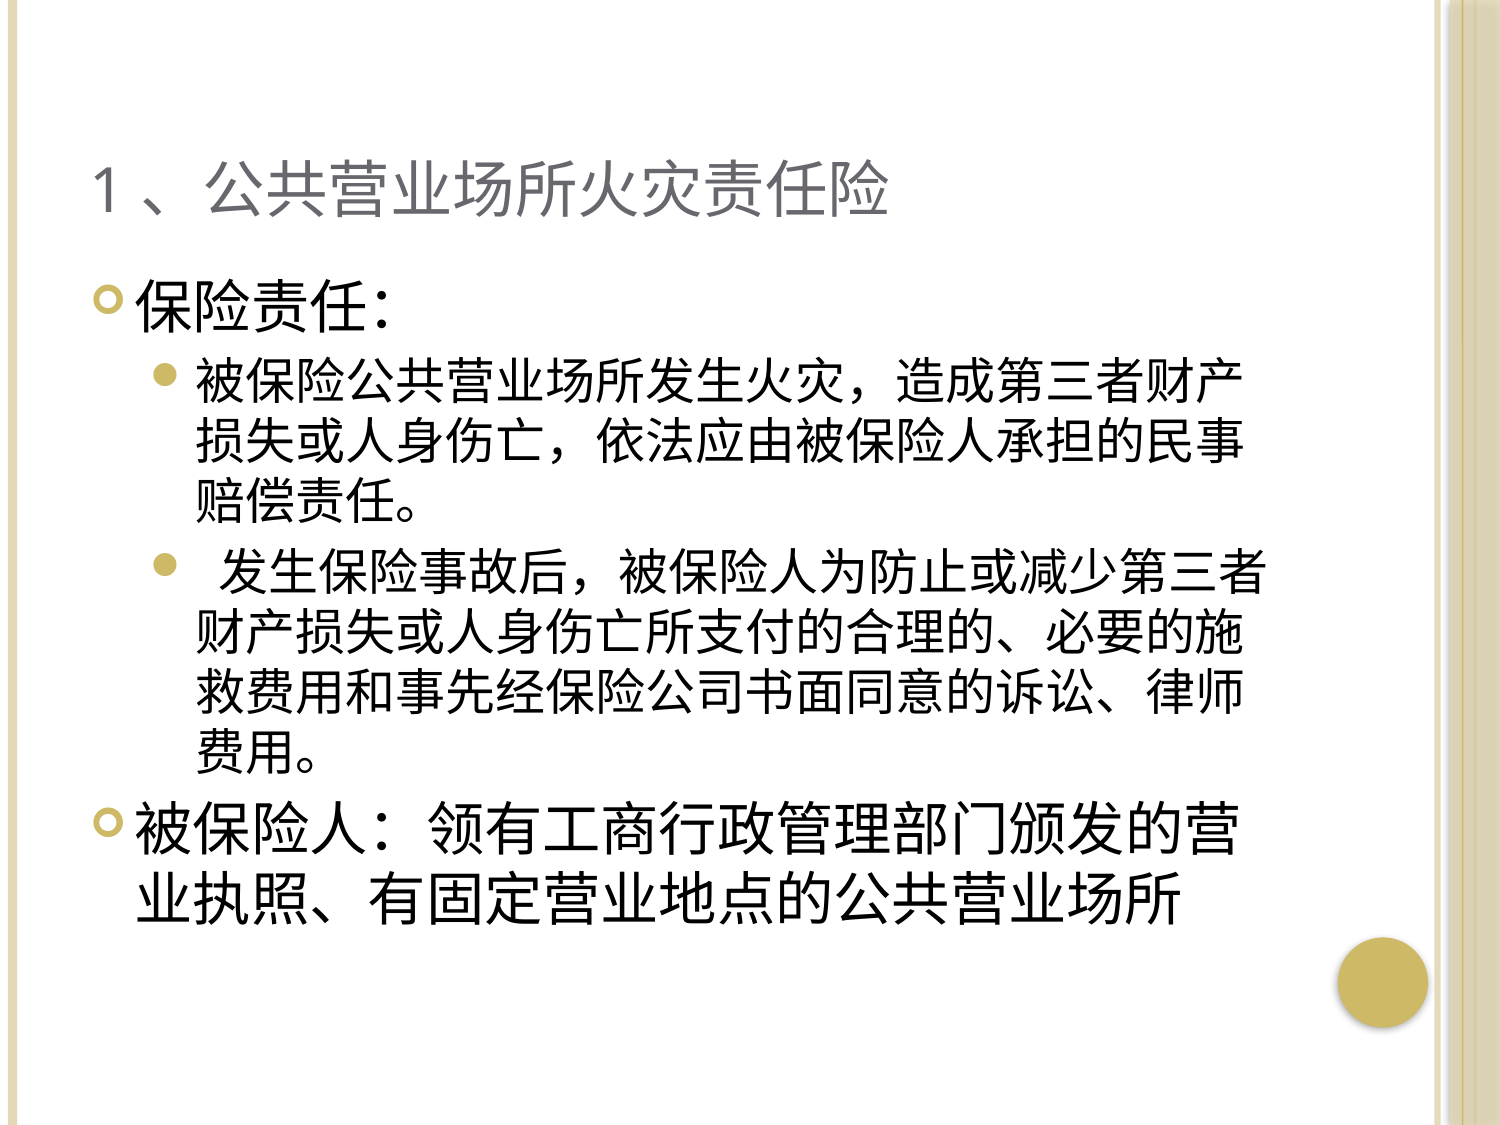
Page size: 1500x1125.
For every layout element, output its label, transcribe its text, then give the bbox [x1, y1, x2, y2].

list 保险责任： 被保险公共营业场所发生火灾，造成第三者财产损失或人身伤亡，依法应由被保险人承担的民事赔偿责任。 发生保险事故后，被保险人为防止或减少第三者财产损失或人身伤亡所支付的合理的、必要的施救费用和事先经保险公司书面同意的诉讼、律师费用。 被保险人：领有工商行政管理部门颁发的营业执照、有固定营业地点的公共营业场所 [74, 262, 1301, 1063]
title 1、公共营业场所火灾责任险 [75, 45, 1300, 233]
